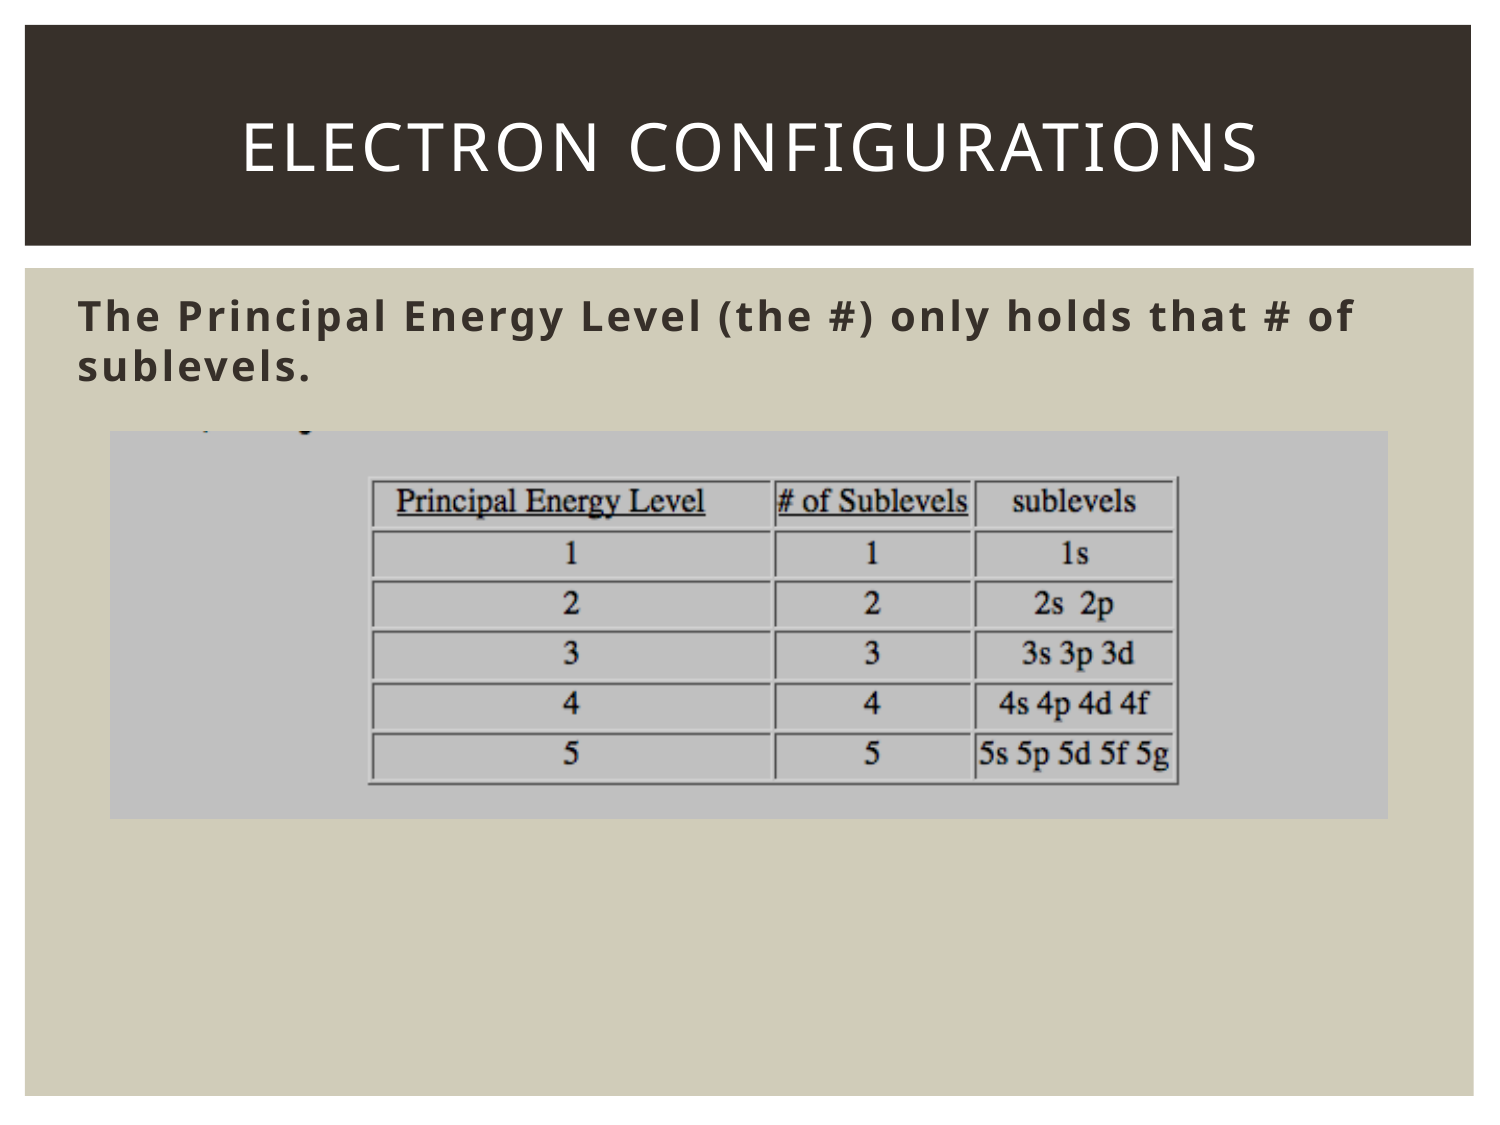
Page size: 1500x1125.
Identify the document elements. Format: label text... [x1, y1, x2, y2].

picture [110, 430, 1388, 819]
list The Principal Energy Level (the #) only holds that # of sublevels. [62, 281, 1442, 1005]
title Electron Configurations [62, 58, 1438, 232]
